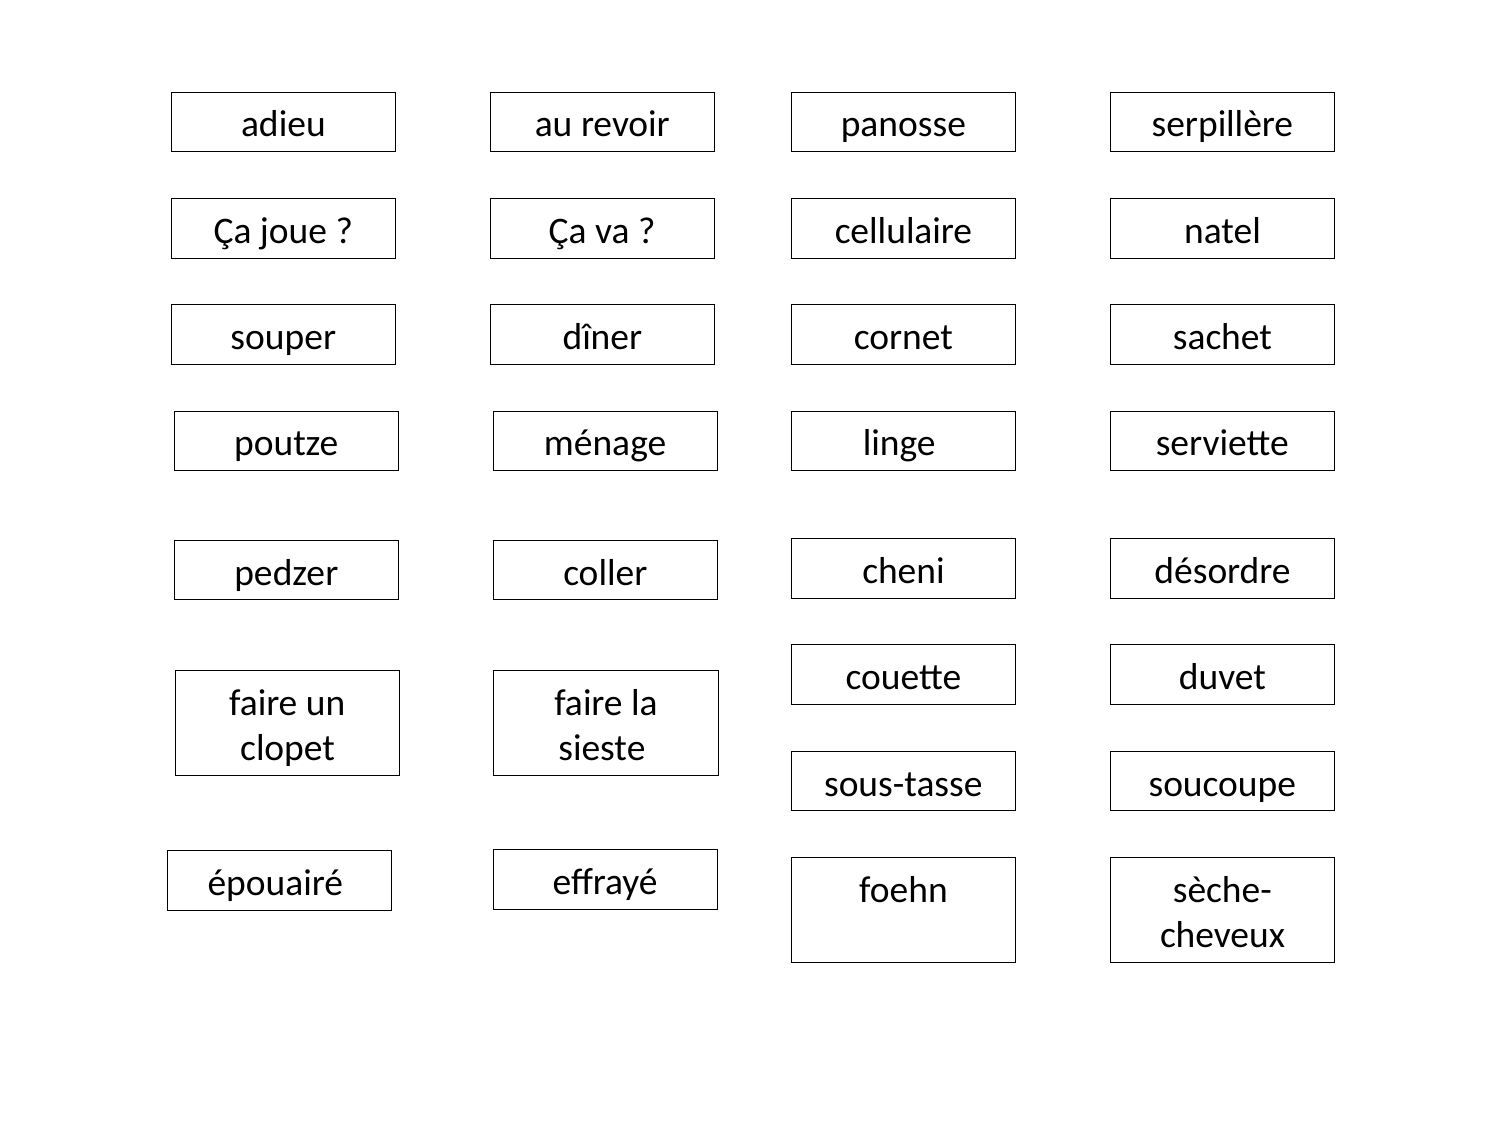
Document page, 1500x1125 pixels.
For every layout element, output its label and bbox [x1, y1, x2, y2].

text_box [791, 91, 1335, 964]
text_box [167, 91, 719, 912]
